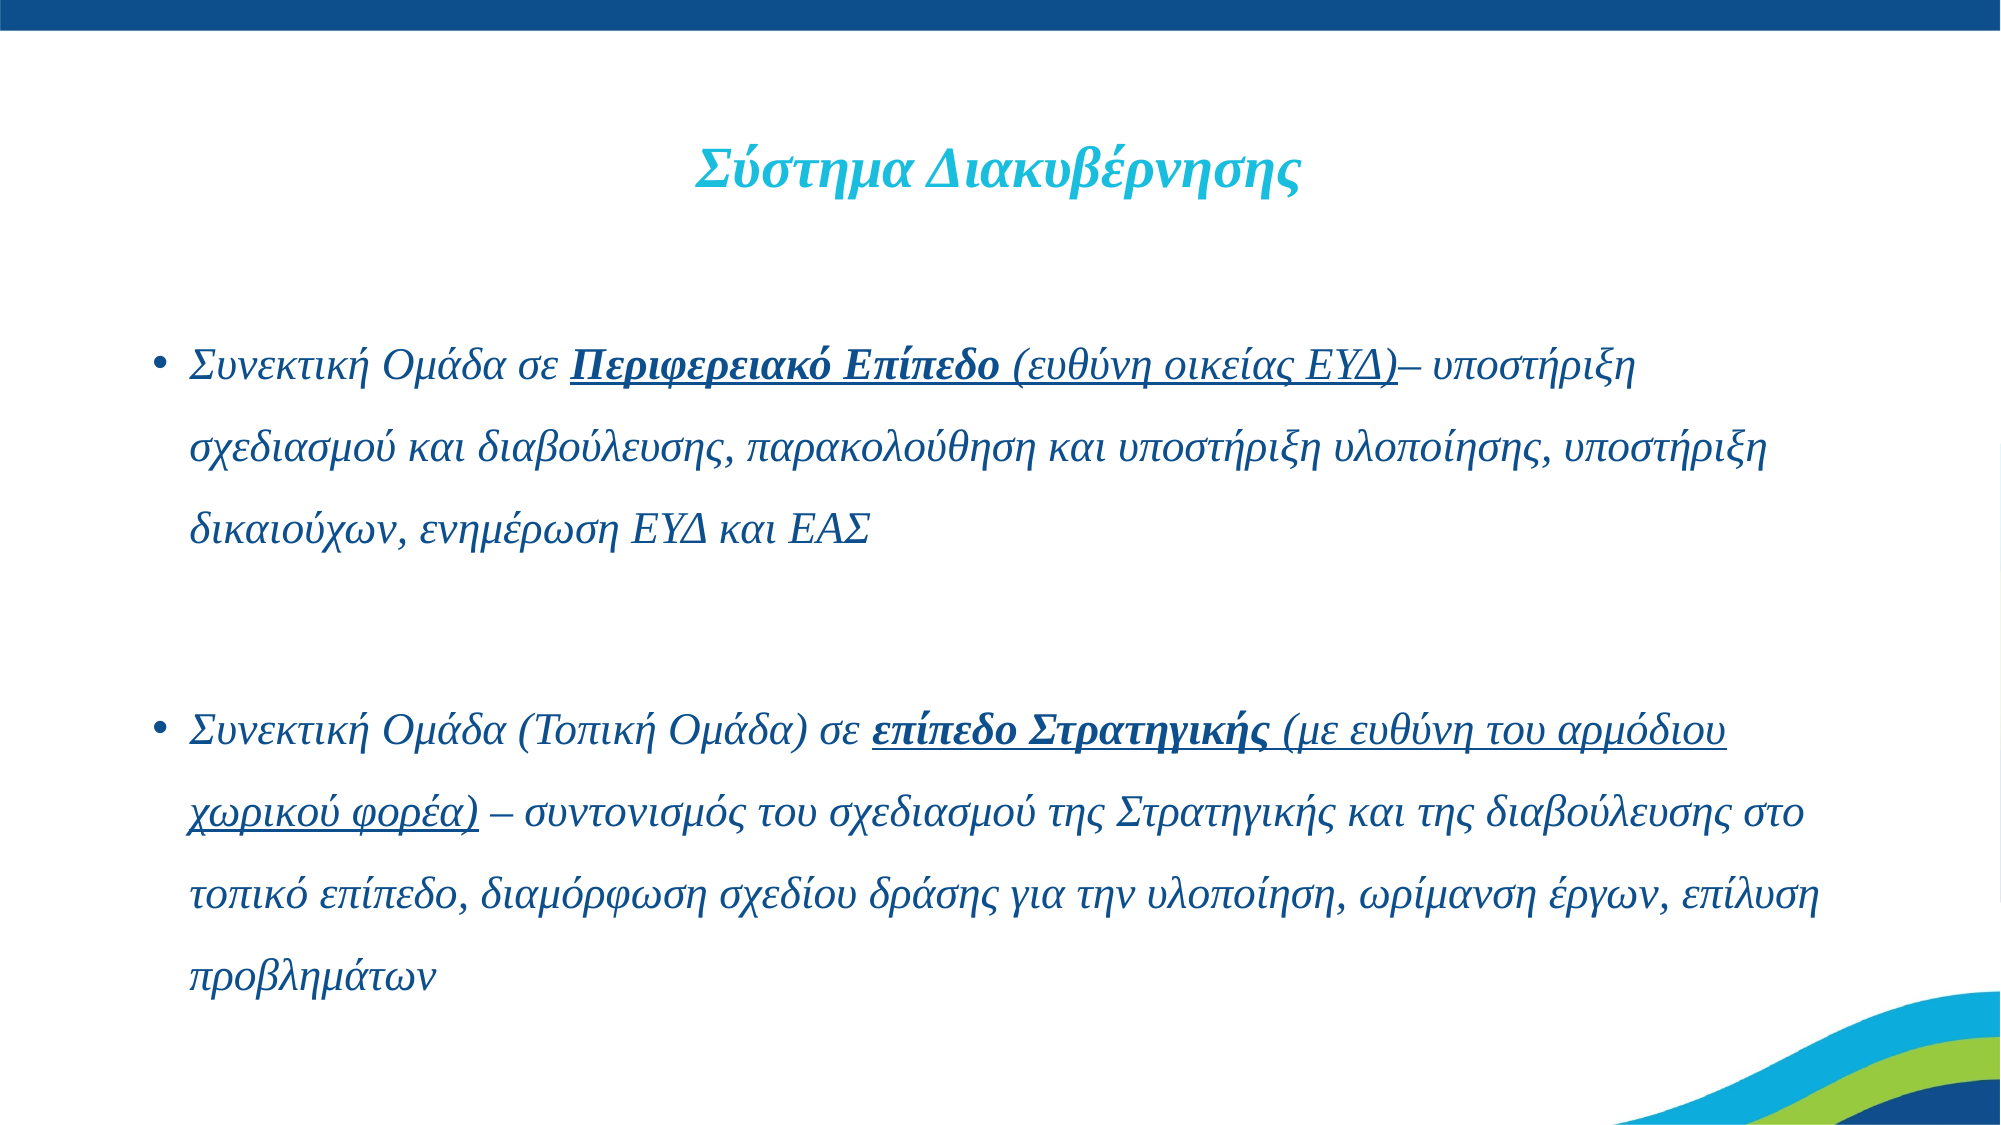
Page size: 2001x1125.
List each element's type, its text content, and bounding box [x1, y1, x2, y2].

picture [0, 0, 2001, 1125]
list Συνεκτική Ομάδα σε Περιφερειακό Επίπεδο (ευθύνη οικείας ΕΥΔ)– υποστήριξη σχεδιασμού και διαβούλευσης, παρακολούθηση και υποστήριξη υλοποίησης, υποστήριξη δικαιούχων, ενημέρωση ΕΥΔ και ΕΑΣ Συνεκτική Ομάδα (Τοπική Ομάδα) σε επίπεδο Στρατηγικής (με ευθύνη του αρμόδιου χωρικού φορέα) – συντονισμός του σχεδιασμού της Στρατηγικής και της διαβούλευσης στο τοπικό επίπεδο, διαμόρφωση σχεδίου δράσης για την υλοποίηση, ωρίμανση έργων, επίλυση προβλημάτων [137, 299, 1863, 1014]
title Σύστημα Διακυβέρνησης [137, 59, 1863, 278]
